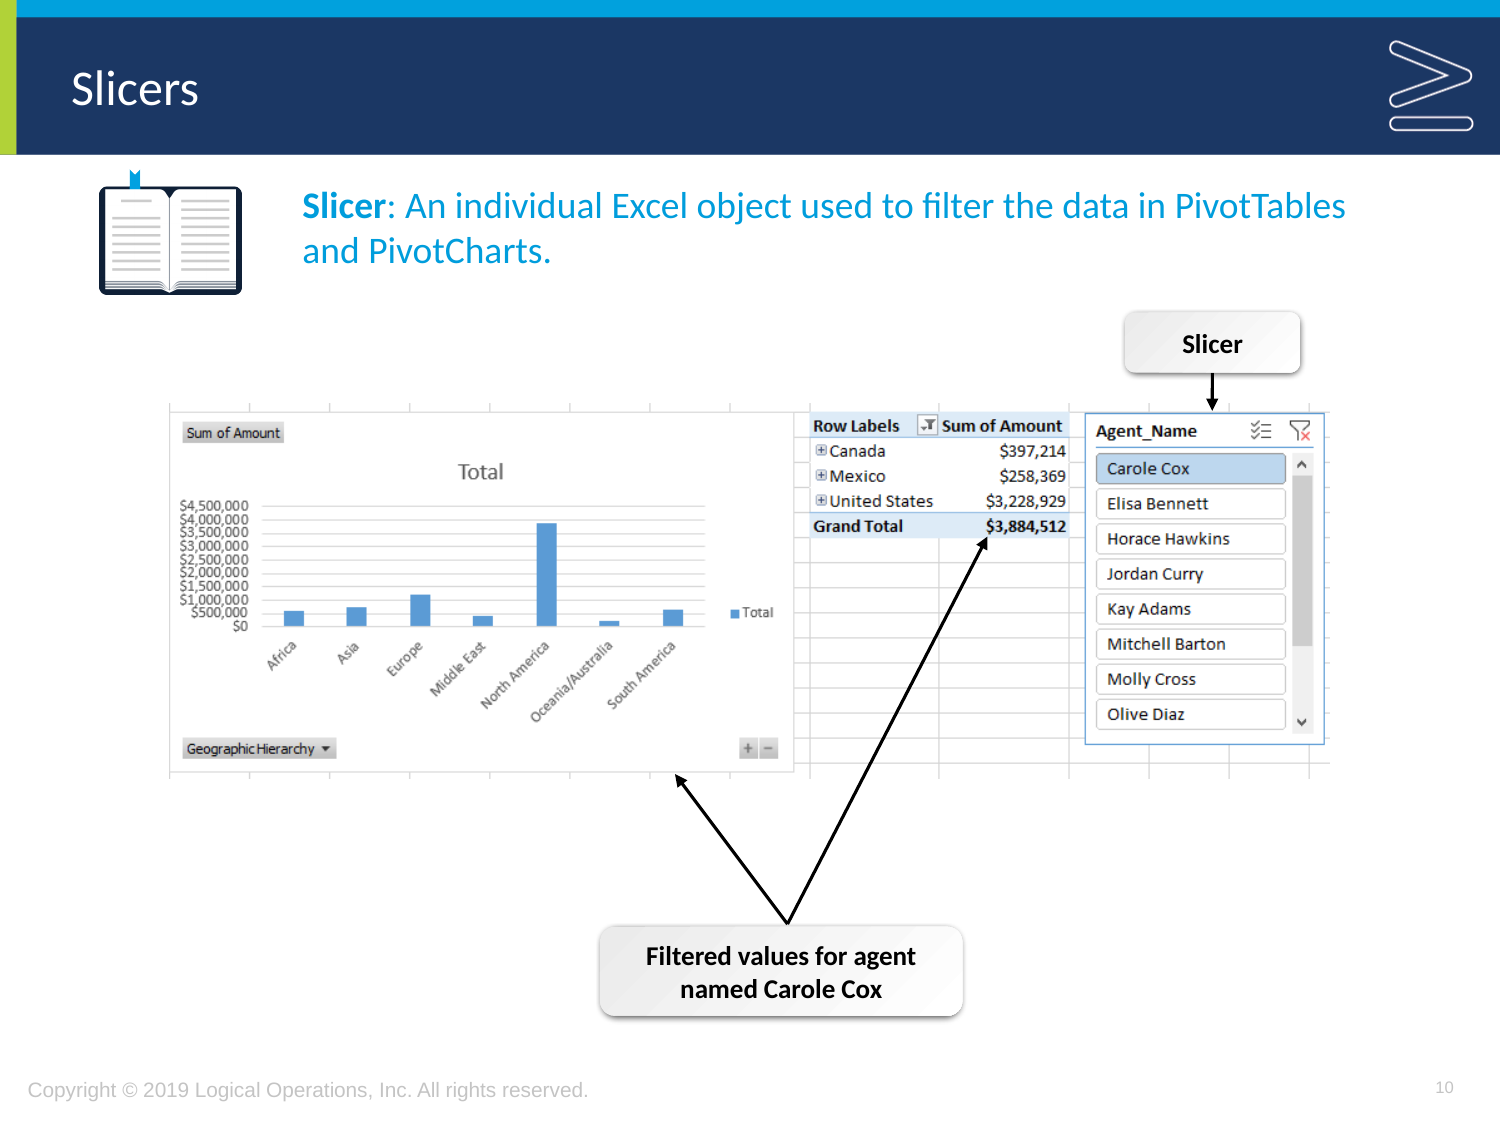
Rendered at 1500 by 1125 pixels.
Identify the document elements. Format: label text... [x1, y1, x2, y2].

picture [0, 0, 56, 155]
picture [99, 169, 242, 295]
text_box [169, 312, 1331, 1017]
list Slicer: An individual Excel object used to filter the data in PivotTables and PivotCharts. [287, 173, 1425, 299]
slide_number 10 [1118, 1057, 1469, 1118]
title Slicers [56, 16, 1350, 155]
picture [1350, 18, 1500, 155]
